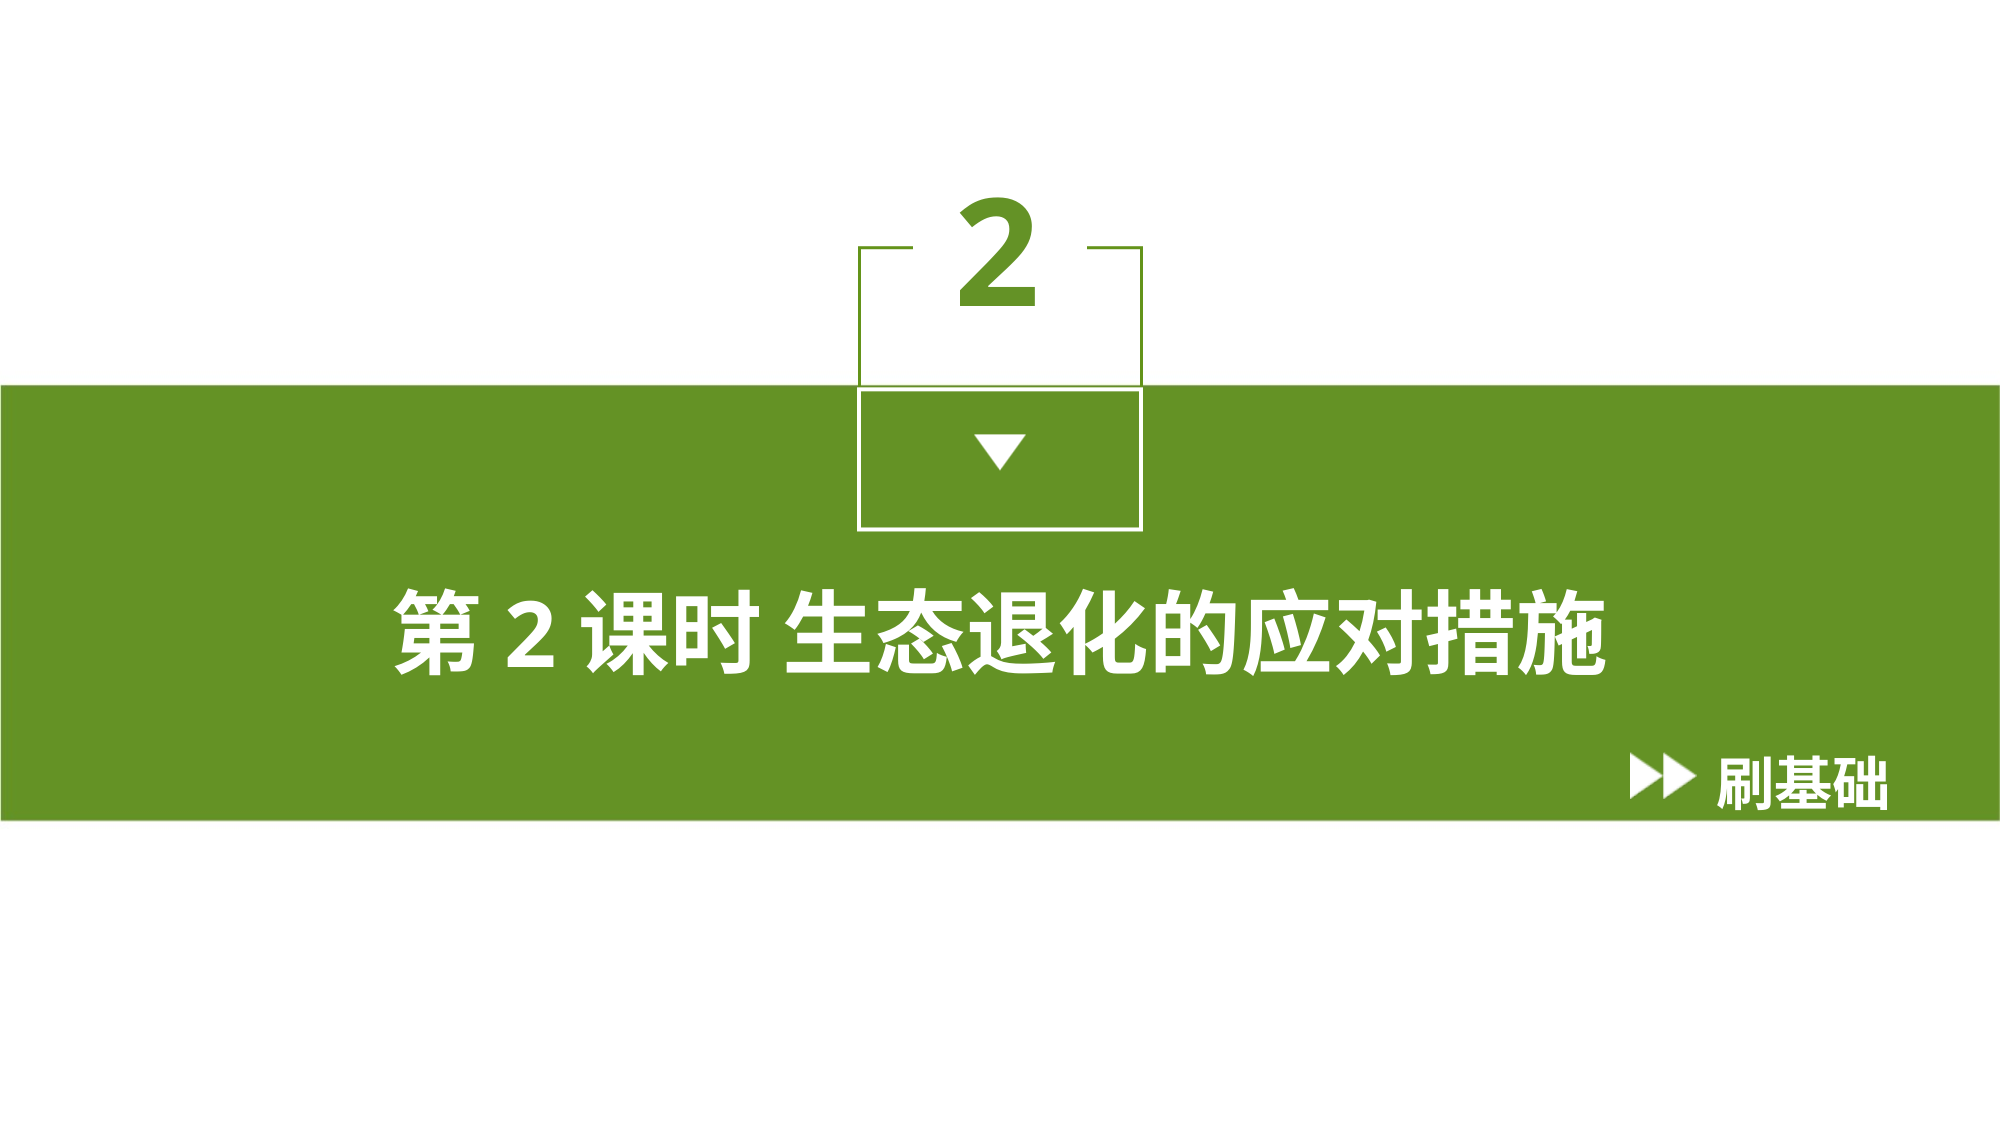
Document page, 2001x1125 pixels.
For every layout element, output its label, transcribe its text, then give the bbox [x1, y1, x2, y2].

text_box 刷基础 [1715, 718, 1997, 812]
picture [0, 0, 2000, 1125]
text_box 2 [865, 148, 1130, 345]
text_box 第2课时 生态退化的应对措施 [37, 572, 1962, 791]
